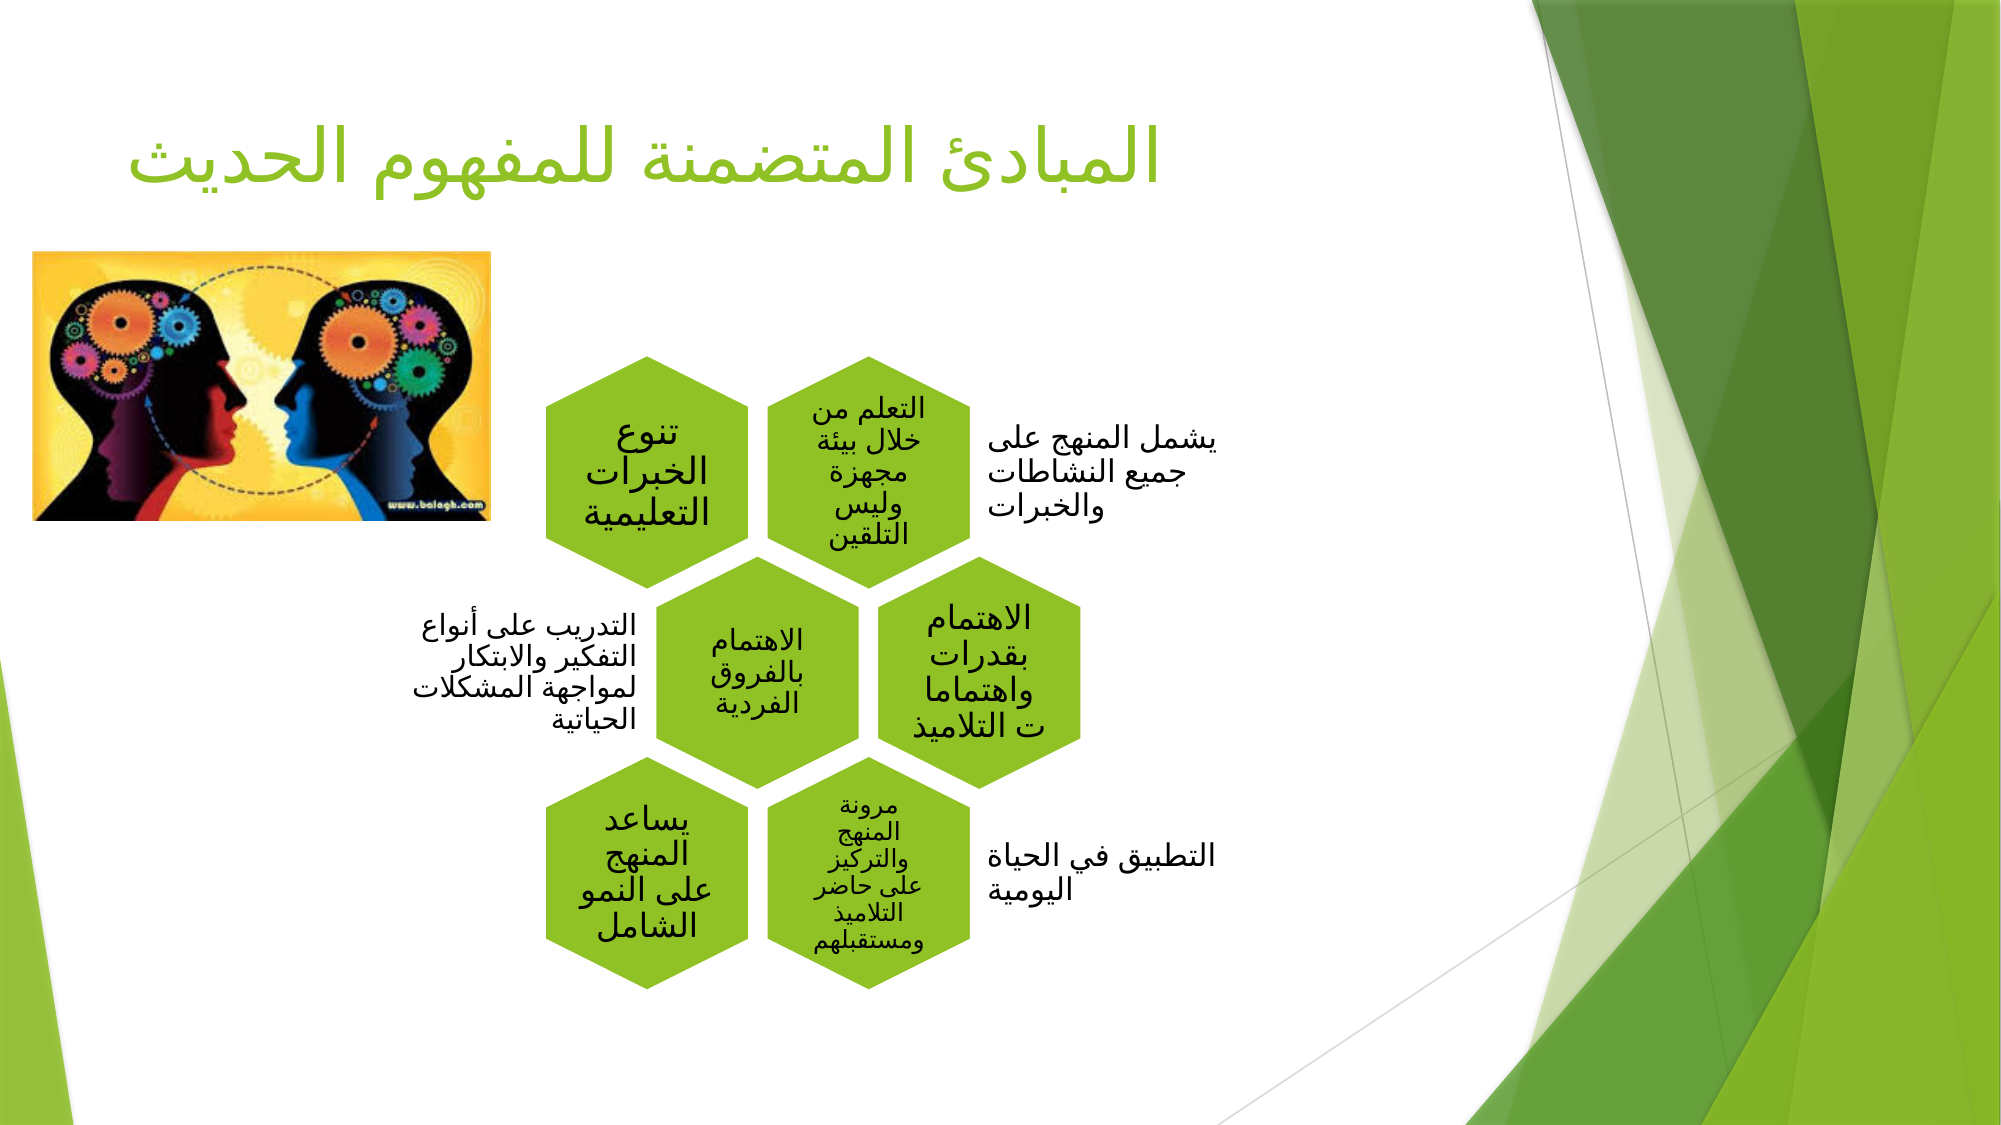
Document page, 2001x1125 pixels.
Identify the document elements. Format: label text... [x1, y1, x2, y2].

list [110, 353, 1522, 992]
title المبادئ المتضمنة للمفهوم الحديث [111, 99, 1522, 317]
picture [31, 251, 491, 522]
